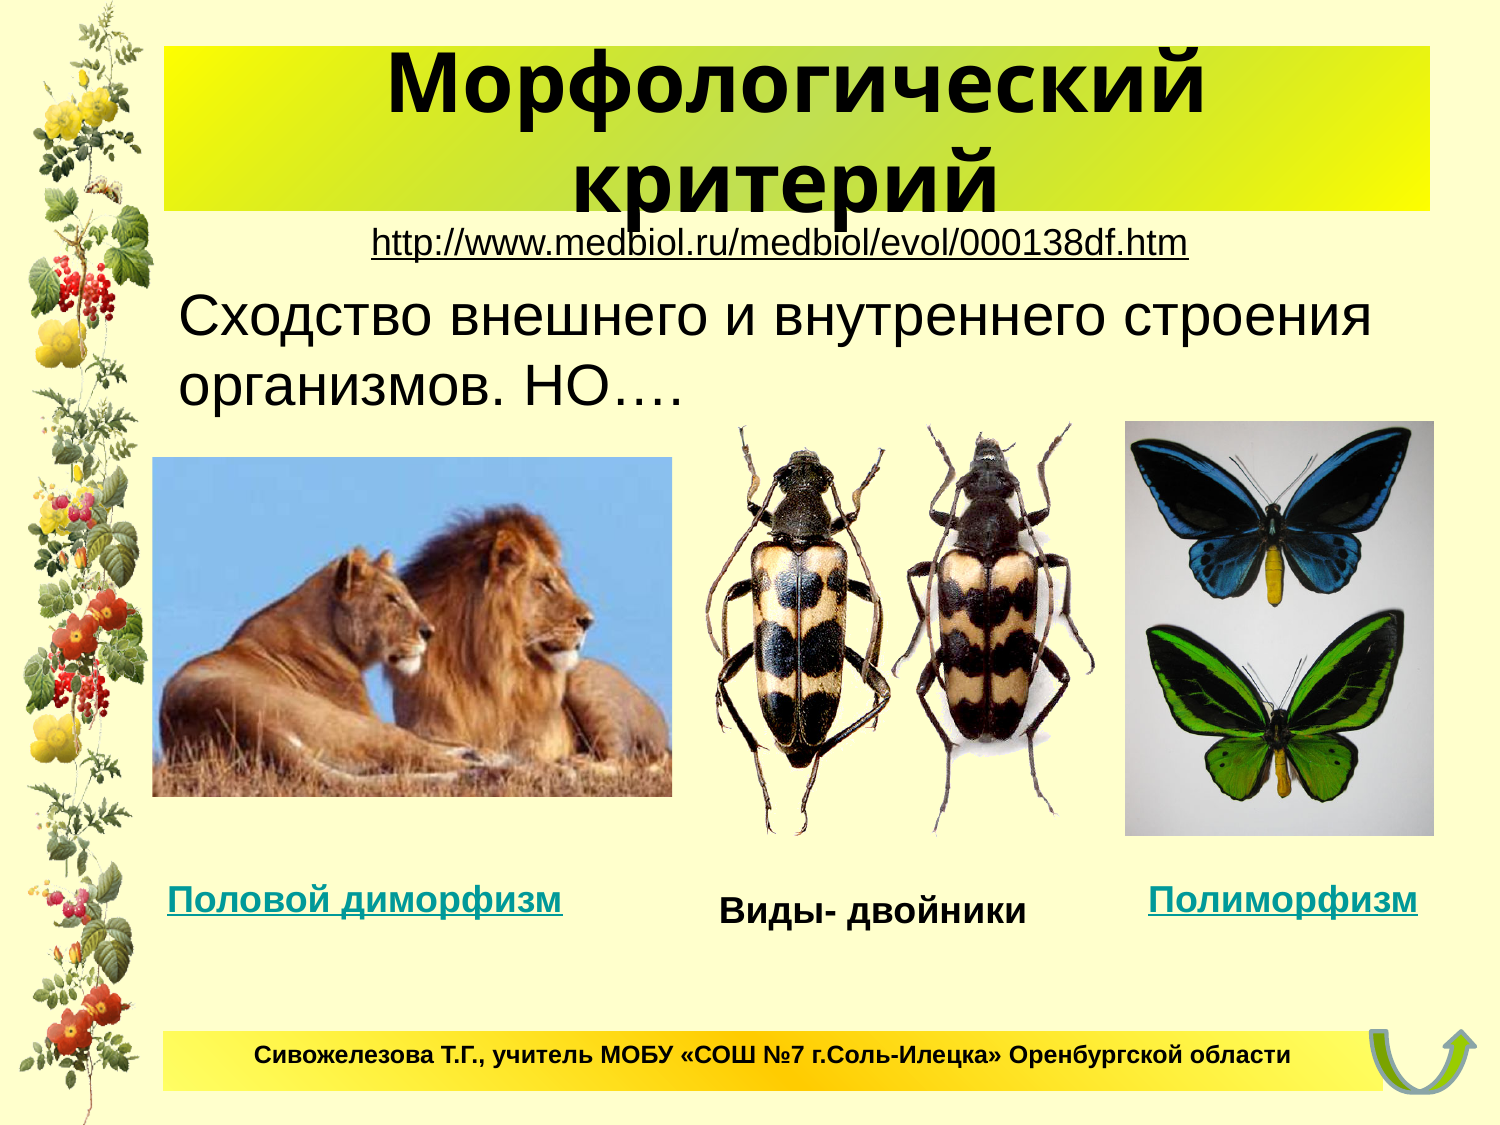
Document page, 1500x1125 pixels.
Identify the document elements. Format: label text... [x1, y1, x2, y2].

text_box http://www.medbiol.ru/medbiol/evol/000138df.htm [304, 210, 1266, 271]
text_box Полиморфизм [1066, 867, 1500, 955]
text_box [1368, 1029, 1478, 1095]
picture [702, 421, 1098, 838]
picture [0, 0, 673, 1125]
text_box Половой диморфизм [152, 867, 586, 927]
text_box Виды- двойники [656, 878, 1066, 939]
title Морфологический критерий [163, 46, 1430, 212]
text_box Сходство внешнего и внутреннего строения организмов. НО…. [163, 269, 1453, 425]
picture [1124, 421, 1434, 836]
text_box Сивожелезова Т.Г., учитель МОБУ «СОШ №7 г.Соль-Илецка» Оренбургской области [163, 1031, 1383, 1091]
